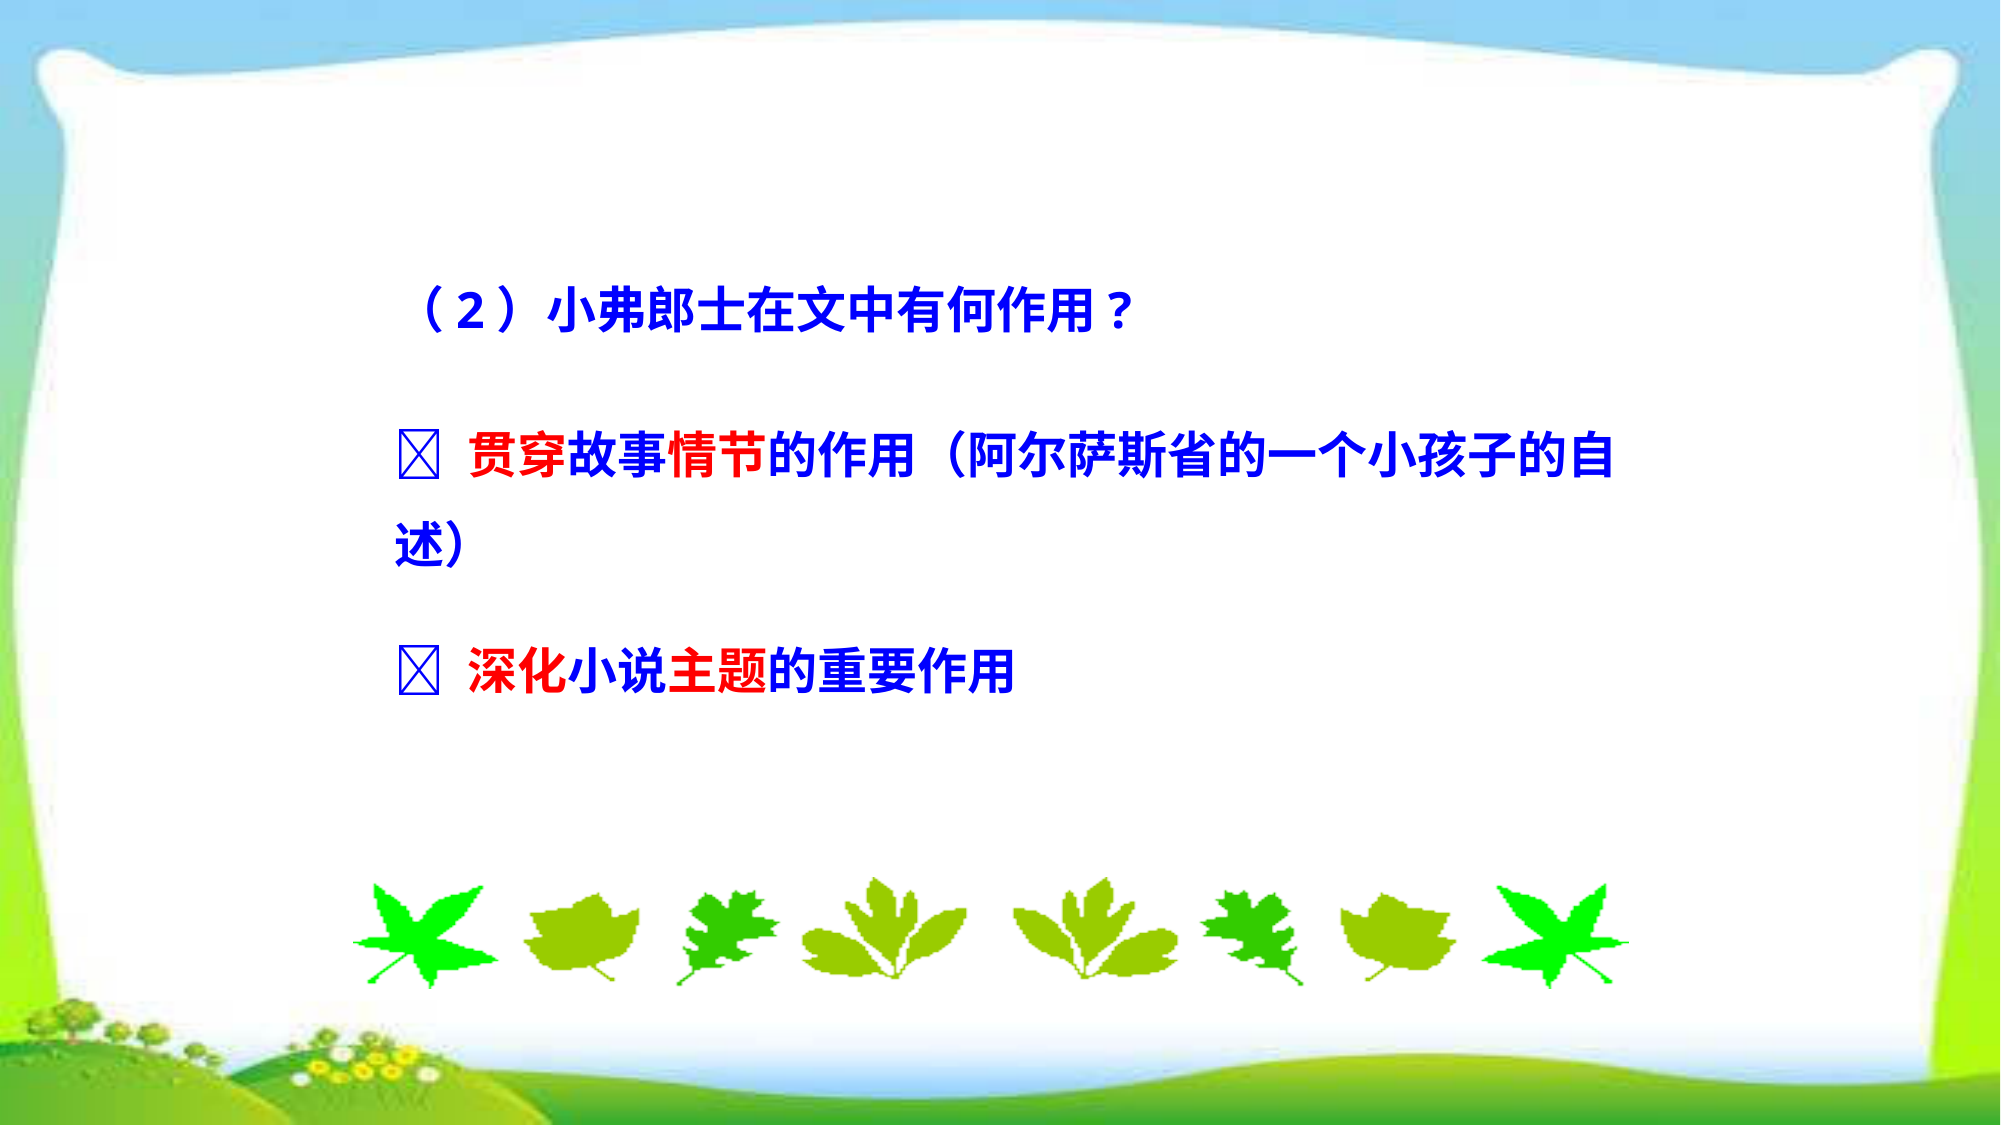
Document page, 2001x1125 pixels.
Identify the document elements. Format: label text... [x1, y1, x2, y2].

text_box  深化小说主题的重要作用 [379, 631, 1084, 707]
text_box （2）小弗郎士在文中有何作用? [379, 271, 1455, 347]
picture [0, 0, 2001, 1125]
text_box  贯穿故事情节的作用（阿尔萨斯省的一个小孩子的自述） [379, 385, 1643, 581]
